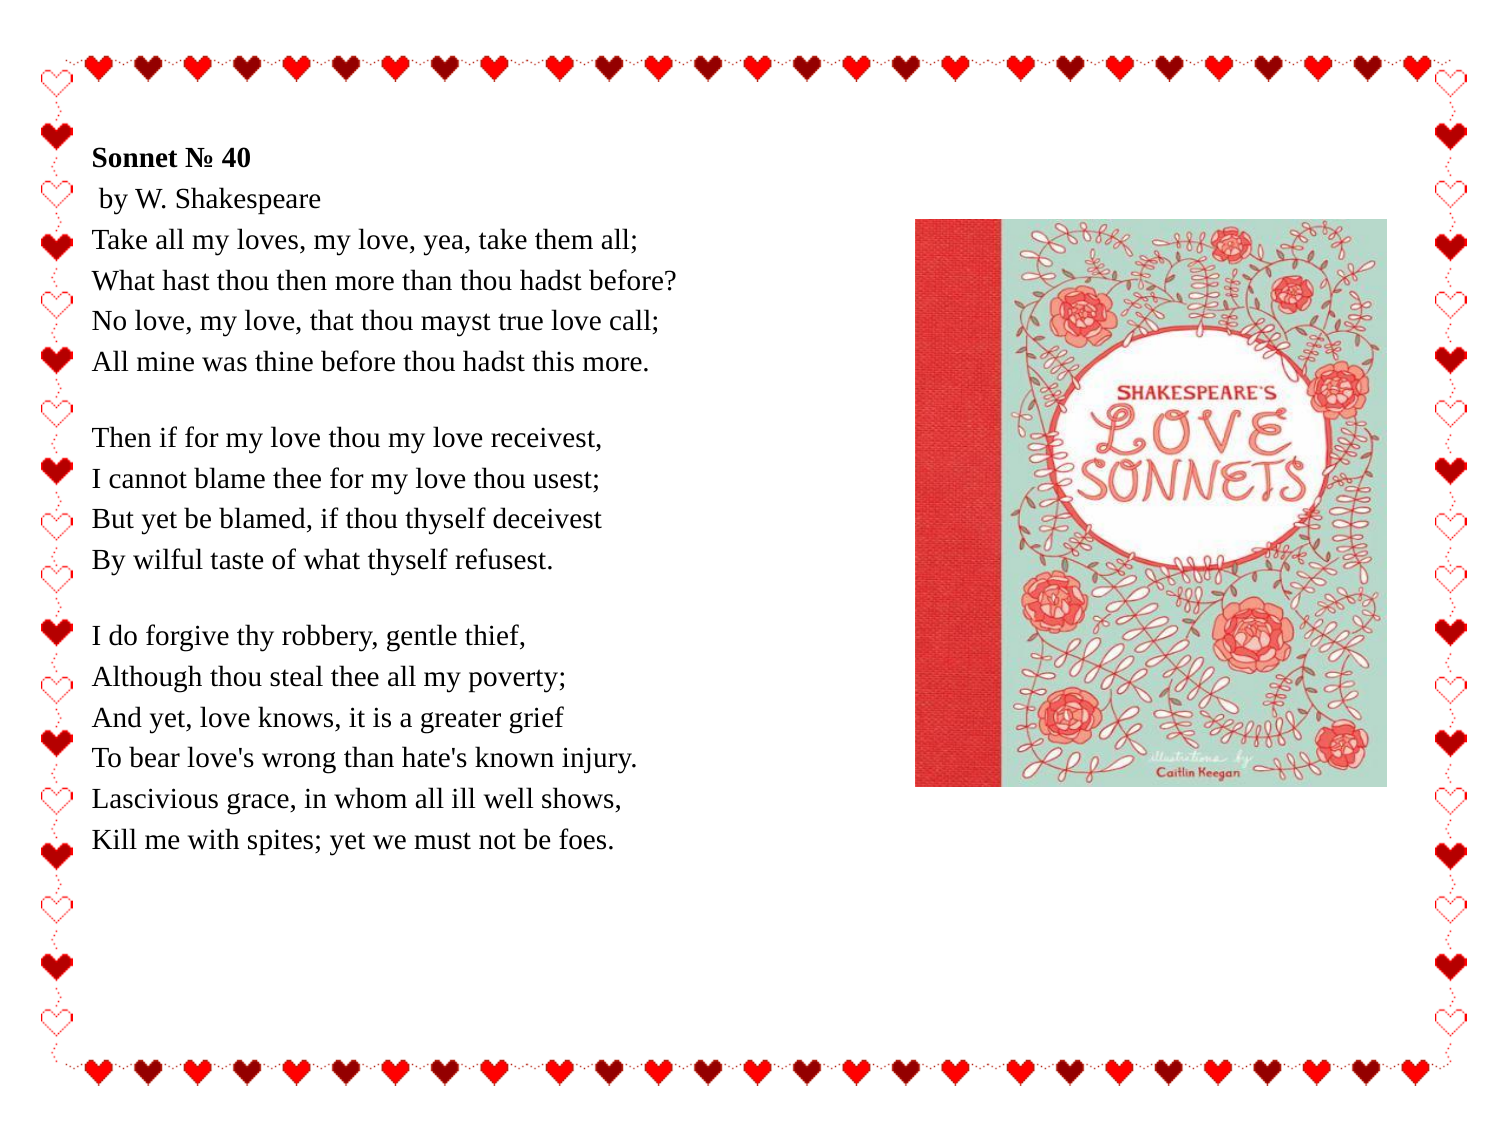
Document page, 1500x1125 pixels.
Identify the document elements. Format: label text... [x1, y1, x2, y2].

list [993, 54, 1453, 82]
picture [40, 66, 1452, 1086]
picture [525, 54, 991, 82]
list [1434, 575, 1468, 1065]
picture [915, 219, 1387, 788]
text_box [79, 113, 1400, 729]
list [64, 54, 523, 82]
list Sonnet № 40 by W. Shakespeare Take all my loves, my love, yea, take them all; What hast thou then more than thou hadst before? No love, my love, that thou mayst true love call; All mine was thine before thou hadst this more. Then if for my love thou my love receivest, I cannot blame thee for my love thou usest; But yet be blamed, if thou thyself deceivest By wilful taste of what thyself refusest. I do forgive thy robbery, gentle thief, Although thou steal thee all my poverty; And yet, love knows, it is a greater grief To bear love's wrong than hate's known injury. Lascivious grace, in whom all ill well shows, Kill me with spites; yet we must not be foes. [79, 91, 1429, 1056]
picture [1434, 66, 1468, 569]
